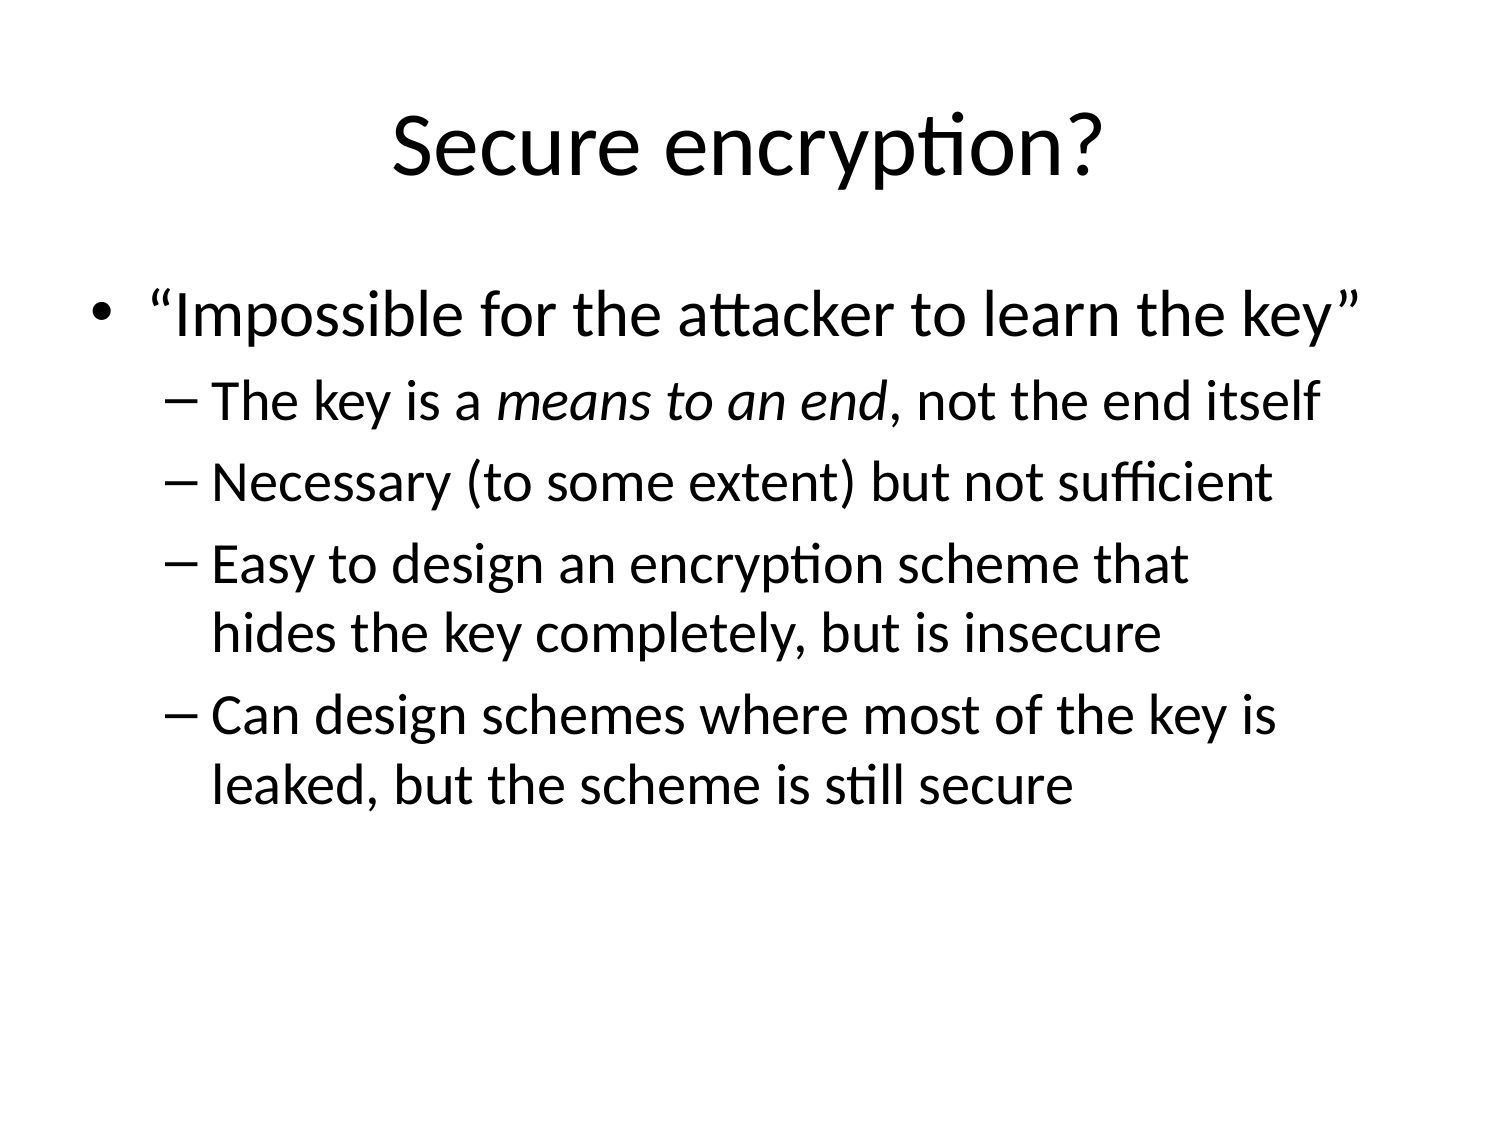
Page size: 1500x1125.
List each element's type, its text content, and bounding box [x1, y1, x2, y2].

list “Impossible for the attacker to learn the key” The key is a means to an end, not the end itself Necessary (to some extent) but not sufficient Easy to design an encryption scheme that hides the key completely, but is insecure Can design schemes where most of the key is leaked, but the scheme is still secure [75, 262, 1425, 1005]
title Secure encryption? [75, 45, 1425, 233]
